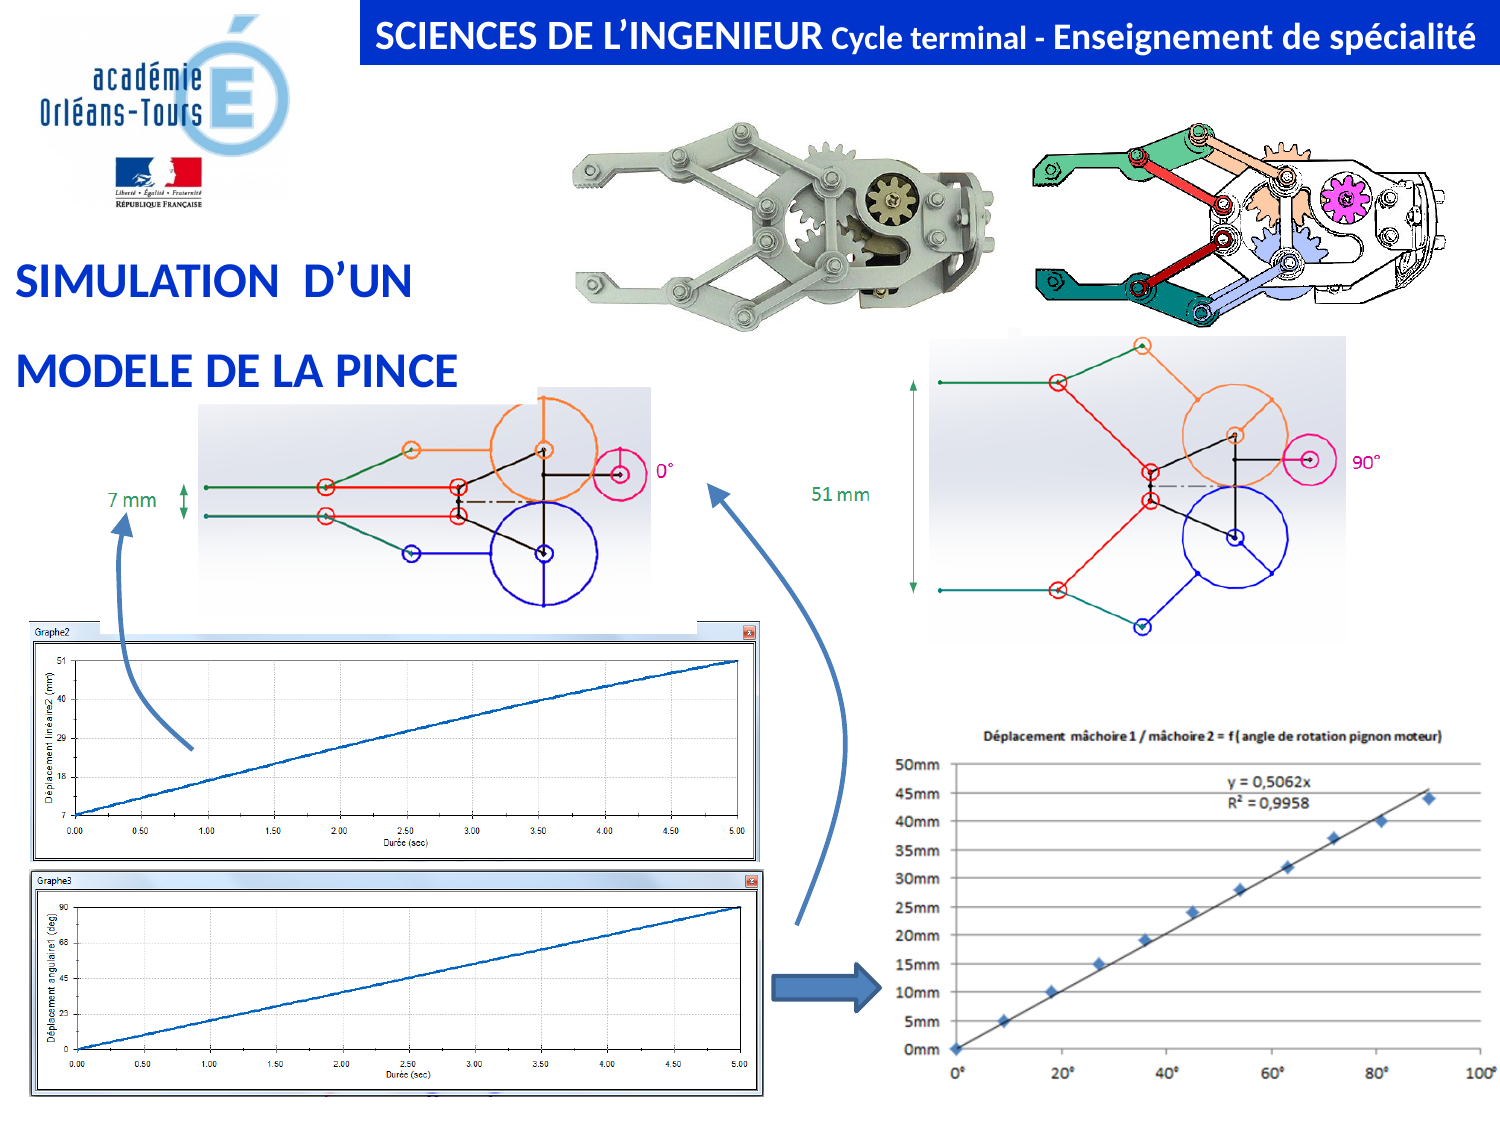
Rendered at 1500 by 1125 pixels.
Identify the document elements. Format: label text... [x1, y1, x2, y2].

text_box [706, 483, 847, 926]
picture [38, 13, 290, 208]
picture [560, 113, 1462, 651]
text_box [771, 962, 882, 1014]
picture [29, 869, 765, 1097]
picture [29, 368, 760, 862]
text_box SCIENCES DE L’INGENIEUR Cycle terminal - Enseignement de spécialité [360, 0, 1500, 65]
text_box SIMULATION D’UN MODELE DE LA PINCE [0, 209, 538, 405]
picture [887, 715, 1500, 1087]
